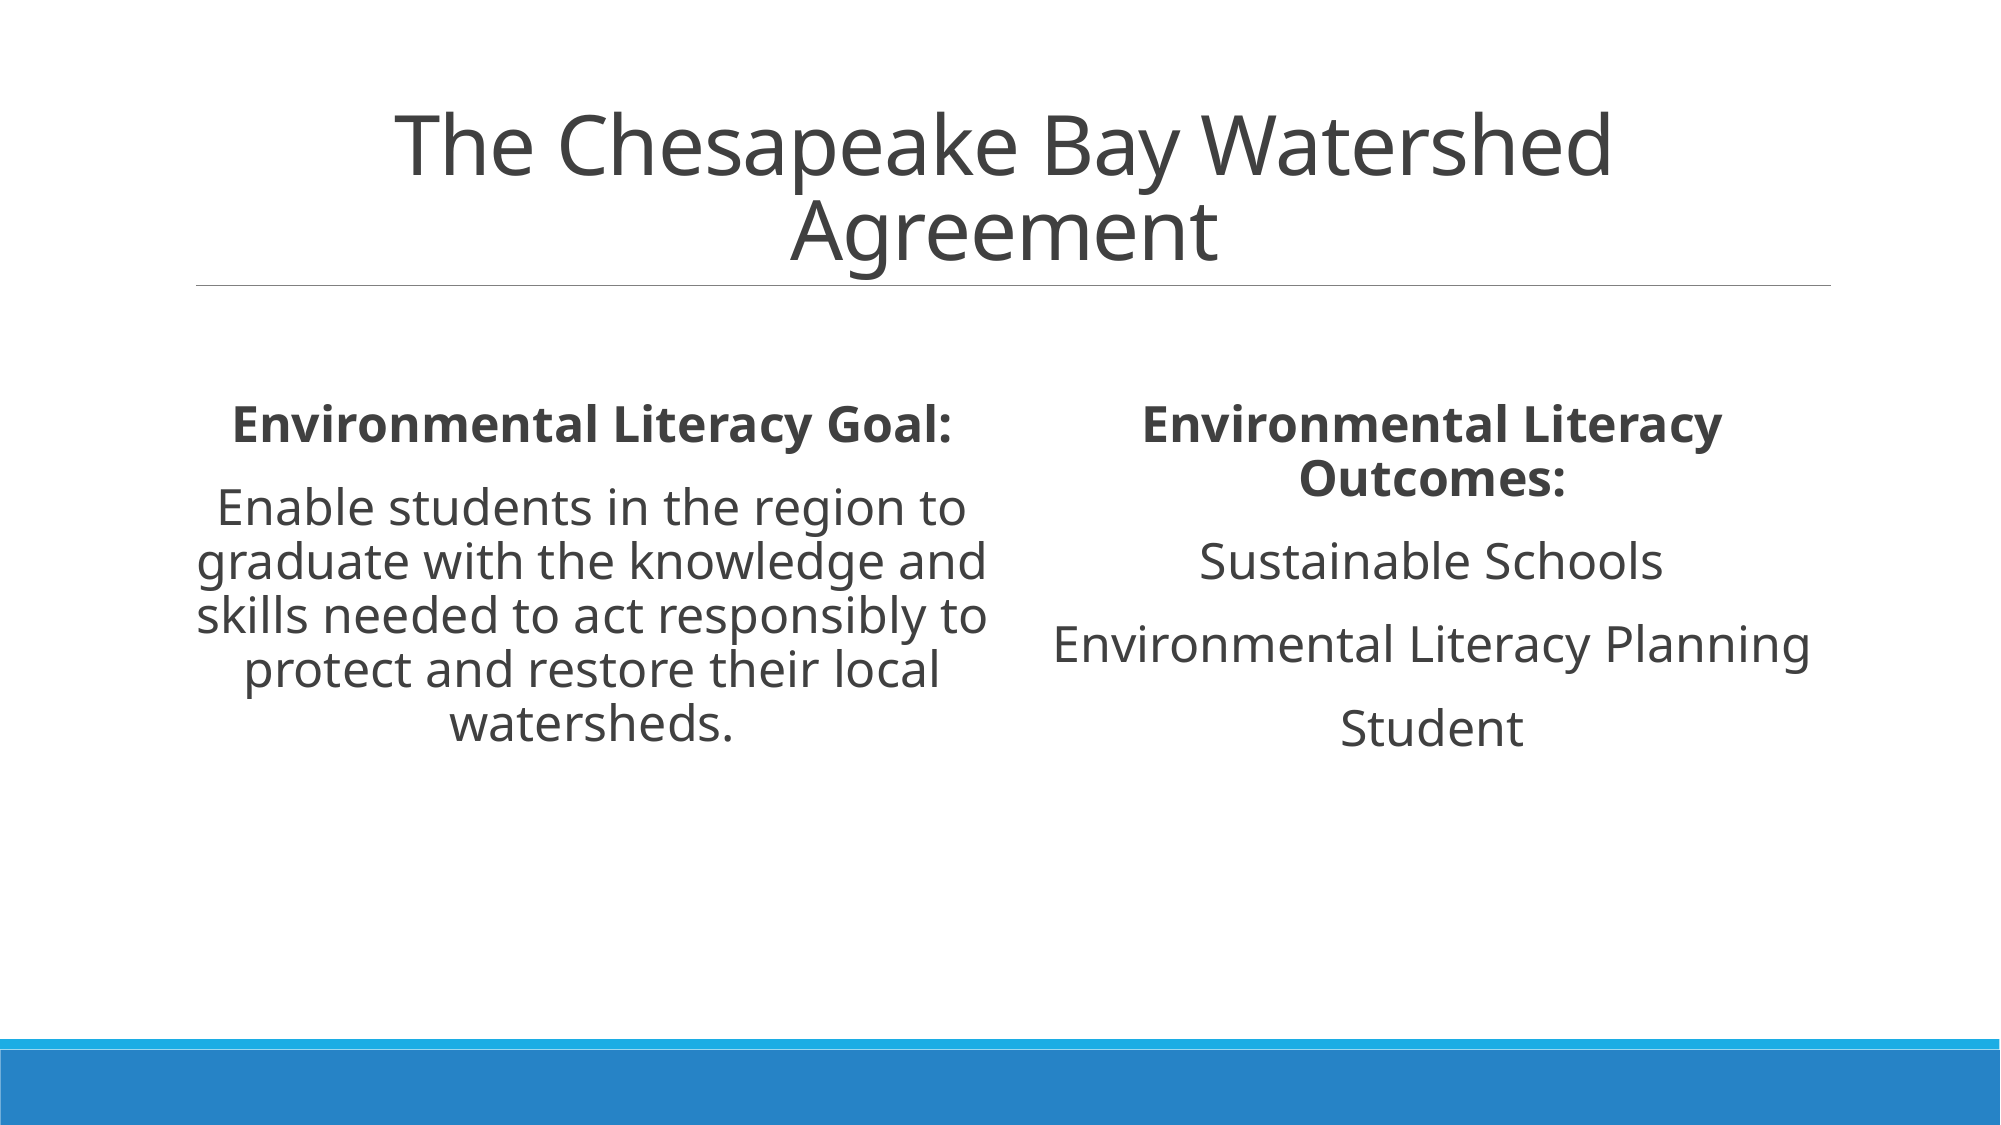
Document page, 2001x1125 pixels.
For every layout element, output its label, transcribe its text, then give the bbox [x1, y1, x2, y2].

list Environmental Literacy Goal: Enable students in the region to graduate with the knowledge and skills needed to act responsibly to protect and restore their local watersheds. [180, 302, 990, 963]
list Environmental Literacy Outcomes: Sustainable Schools Environmental Literacy Planning Student [1020, 302, 1830, 963]
title The Chesapeake Bay Watershed Agreement [180, 47, 1830, 285]
